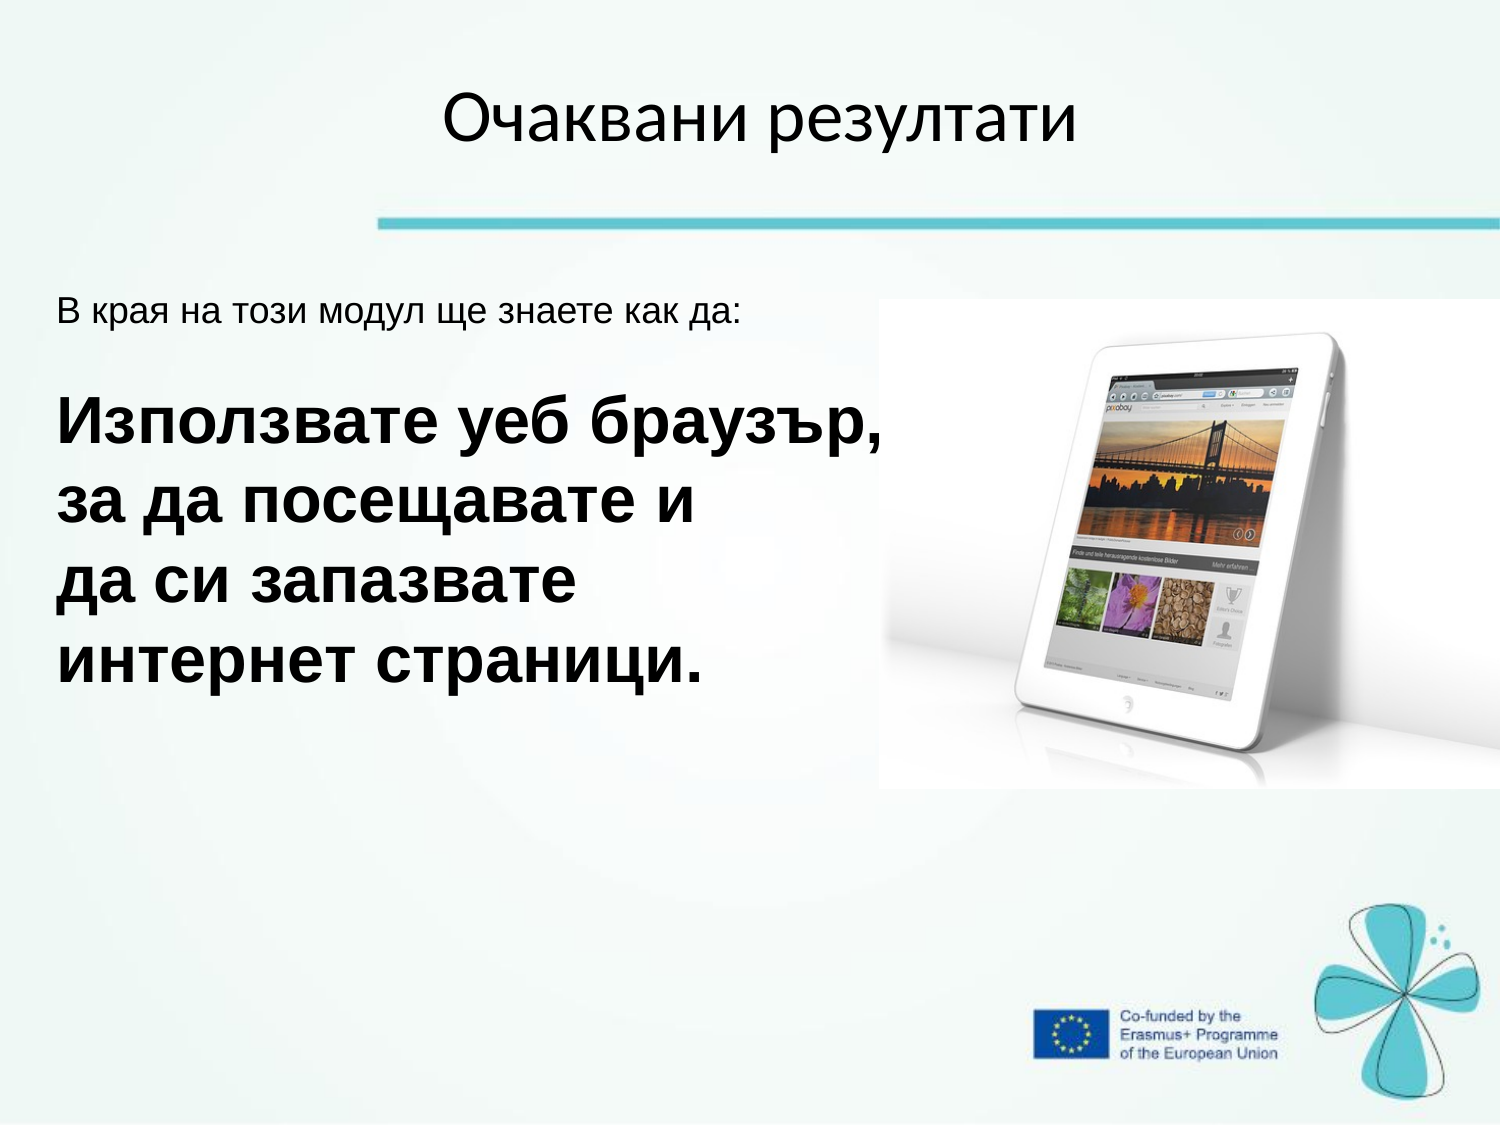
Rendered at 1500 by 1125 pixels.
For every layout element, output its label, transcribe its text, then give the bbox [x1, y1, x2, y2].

text_box Очаквани резултати [373, 58, 1148, 164]
text_box В края на този модул ще знаете как да: Използвате уеб браузър, за да посещавате и да си запазвате интернет страници. [41, 278, 1481, 1044]
picture [0, 0, 1500, 1125]
